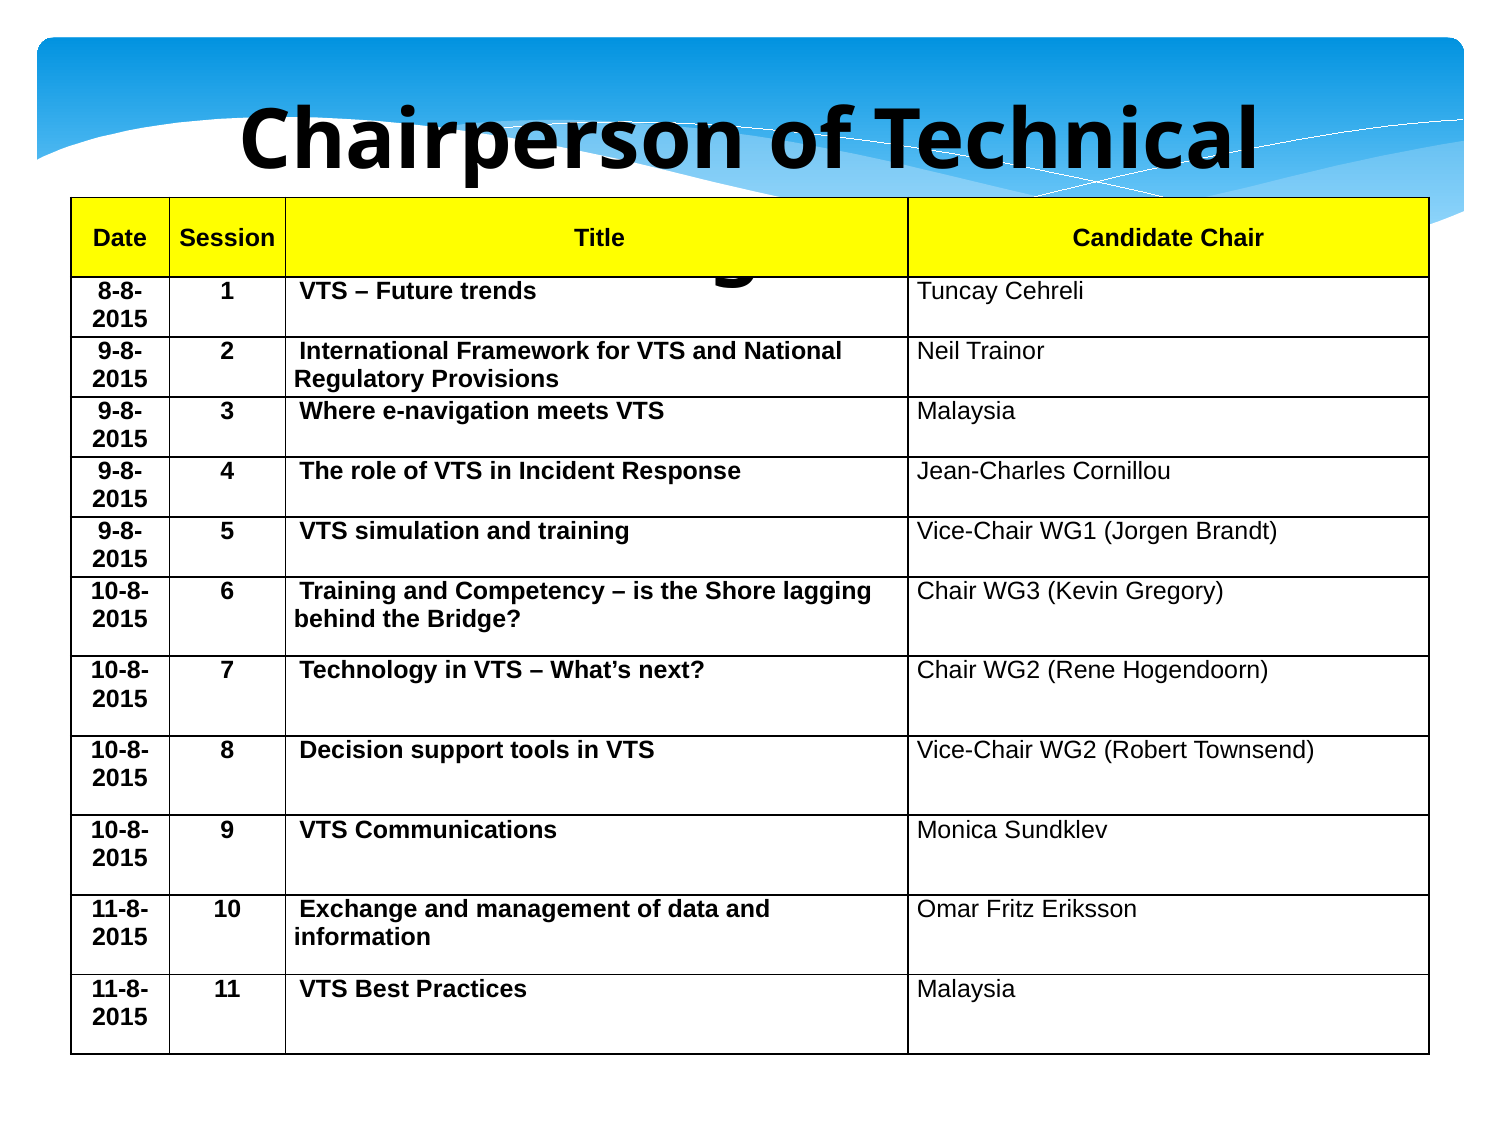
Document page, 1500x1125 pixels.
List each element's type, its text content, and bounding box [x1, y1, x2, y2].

table_cell Neil Trainor [909, 338, 1428, 396]
table_cell Chair WG2 (Rene Hogendoorn) [909, 657, 1428, 735]
table_cell 3 [170, 398, 285, 456]
table_cell 9-8-2015 [72, 518, 169, 576]
table_cell VTS Best Practices [286, 975, 907, 1053]
table_cell VTS simulation and training [286, 518, 907, 576]
text_box Chairperson of Technical Program [41, 78, 1459, 293]
table_cell 11-8-2015 [72, 975, 169, 1053]
table_cell Training and Competency – is the Shore lagging behind the Bridge? [286, 578, 907, 655]
table_cell 11 [170, 975, 285, 1053]
table_cell Monica Sundklev [909, 816, 1428, 894]
table_cell Technology in VTS – What’s next? [286, 657, 907, 735]
table_cell 9-8-2015 [72, 398, 169, 456]
table_cell 9-8-2015 [72, 458, 169, 516]
table_cell 1 [170, 278, 285, 336]
table_cell 9-8-2015 [72, 338, 169, 396]
table_cell International Framework for VTS and National Regulatory Provisions [286, 338, 907, 396]
table_cell Malaysia [909, 975, 1428, 1053]
table_cell Omar Fritz Eriksson [909, 896, 1428, 974]
table_header Date [72, 198, 169, 276]
table_cell 10 [170, 896, 285, 974]
table_cell 8 [170, 737, 285, 814]
table_cell 5 [170, 518, 285, 576]
table_cell VTS – Future trends [286, 278, 907, 336]
table_cell 10-8-2015 [72, 816, 169, 894]
table_cell 2 [170, 338, 285, 396]
table_header Title [286, 198, 907, 276]
table_cell Chair WG3 (Kevin Gregory) [909, 578, 1428, 655]
table_cell 7 [170, 657, 285, 735]
table_cell 10-8-2015 [72, 657, 169, 735]
table_cell 4 [170, 458, 285, 516]
table_cell VTS Communications [286, 816, 907, 894]
table_cell 6 [170, 578, 285, 655]
table_cell Jean-Charles Cornillou [909, 458, 1428, 516]
table_cell Exchange and management of data and information [286, 896, 907, 974]
table_header Candidate Chair [909, 198, 1428, 276]
table_header Session [170, 198, 285, 276]
table_cell Vice-Chair WG1 (Jorgen Brandt) [909, 518, 1428, 576]
table_cell 8-8-2015 [72, 278, 169, 336]
table_cell 11-8-2015 [72, 896, 169, 974]
table_cell 9 [170, 816, 285, 894]
table_cell Where e-navigation meets VTS [286, 398, 907, 456]
table_cell 10-8-2015 [72, 578, 169, 655]
table_cell 10-8-2015 [72, 737, 169, 814]
table_cell Vice-Chair WG2 (Robert Townsend) [909, 737, 1428, 814]
table_cell Decision support tools in VTS [286, 737, 907, 814]
table_cell Malaysia [909, 398, 1428, 456]
table_cell Tuncay Cehreli [909, 278, 1428, 336]
table_cell The role of VTS in Incident Response [286, 458, 907, 516]
